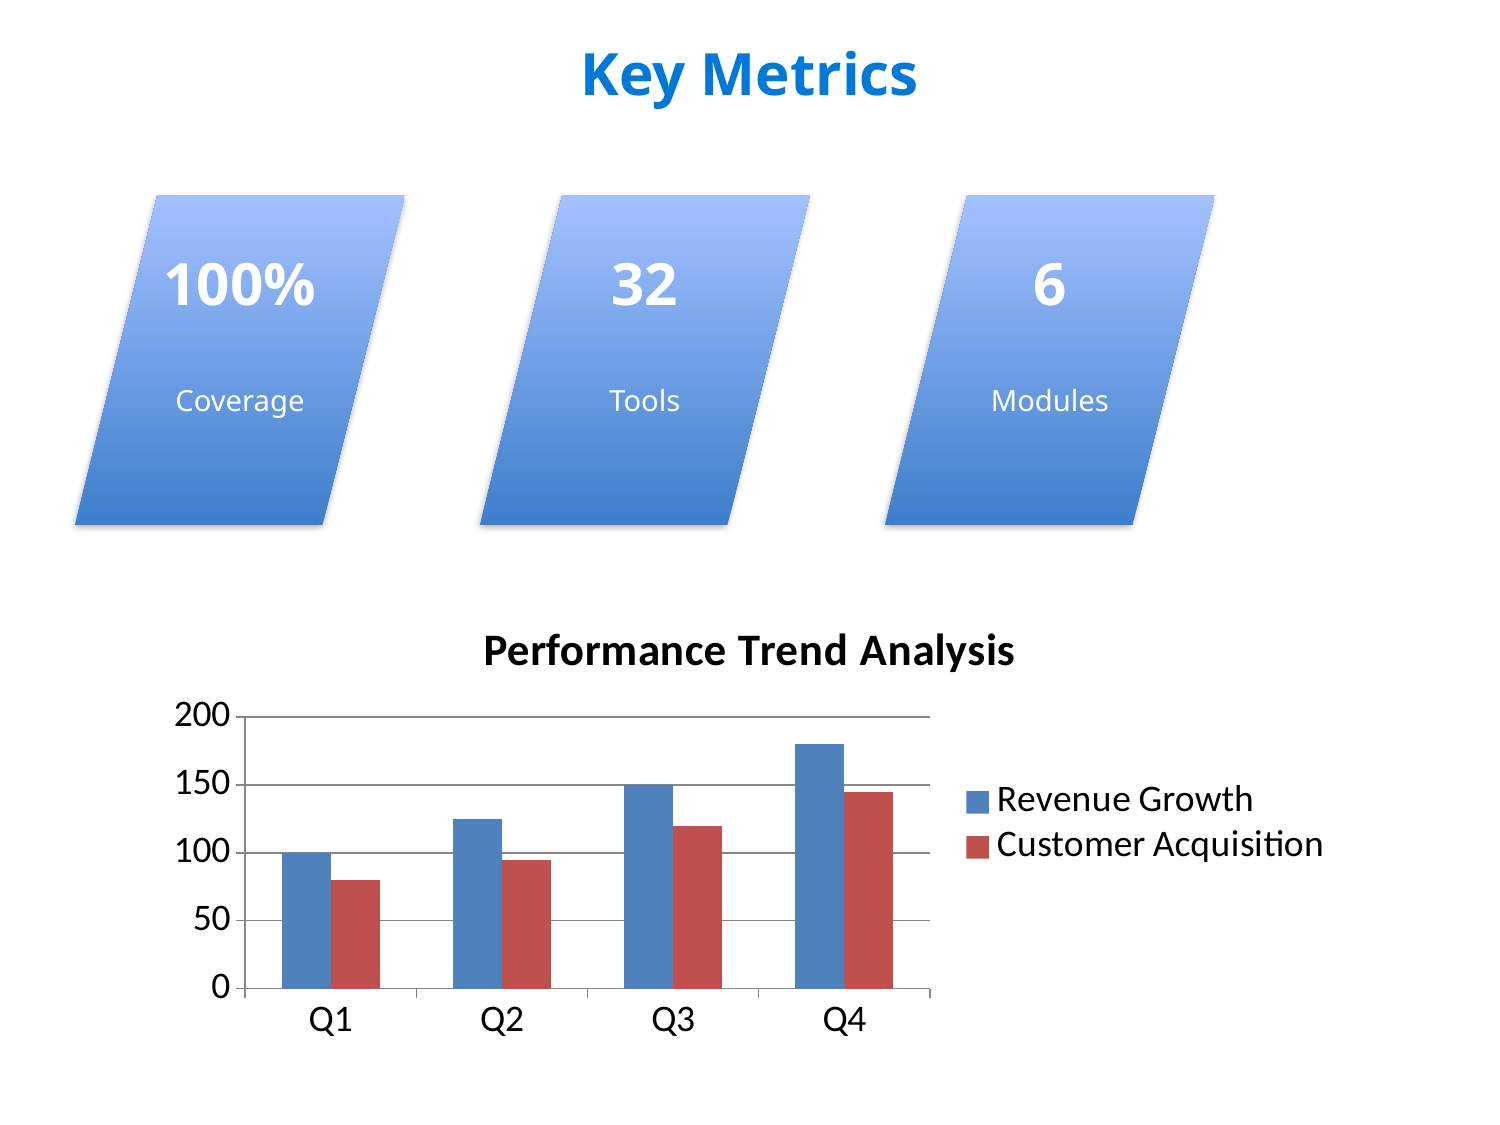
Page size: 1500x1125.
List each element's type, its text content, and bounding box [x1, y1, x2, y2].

text_box [74, 194, 406, 526]
text_box 6 [1018, 239, 1082, 325]
text_box Tools [594, 374, 696, 425]
text_box 32 [596, 239, 694, 325]
text_box 100% [148, 239, 331, 325]
text_box [884, 194, 1216, 526]
chart [149, 599, 1351, 1051]
text_box Coverage [160, 374, 320, 425]
text_box Modules [975, 374, 1124, 425]
text_box [479, 194, 811, 526]
text_box Key Metrics [565, 29, 935, 115]
